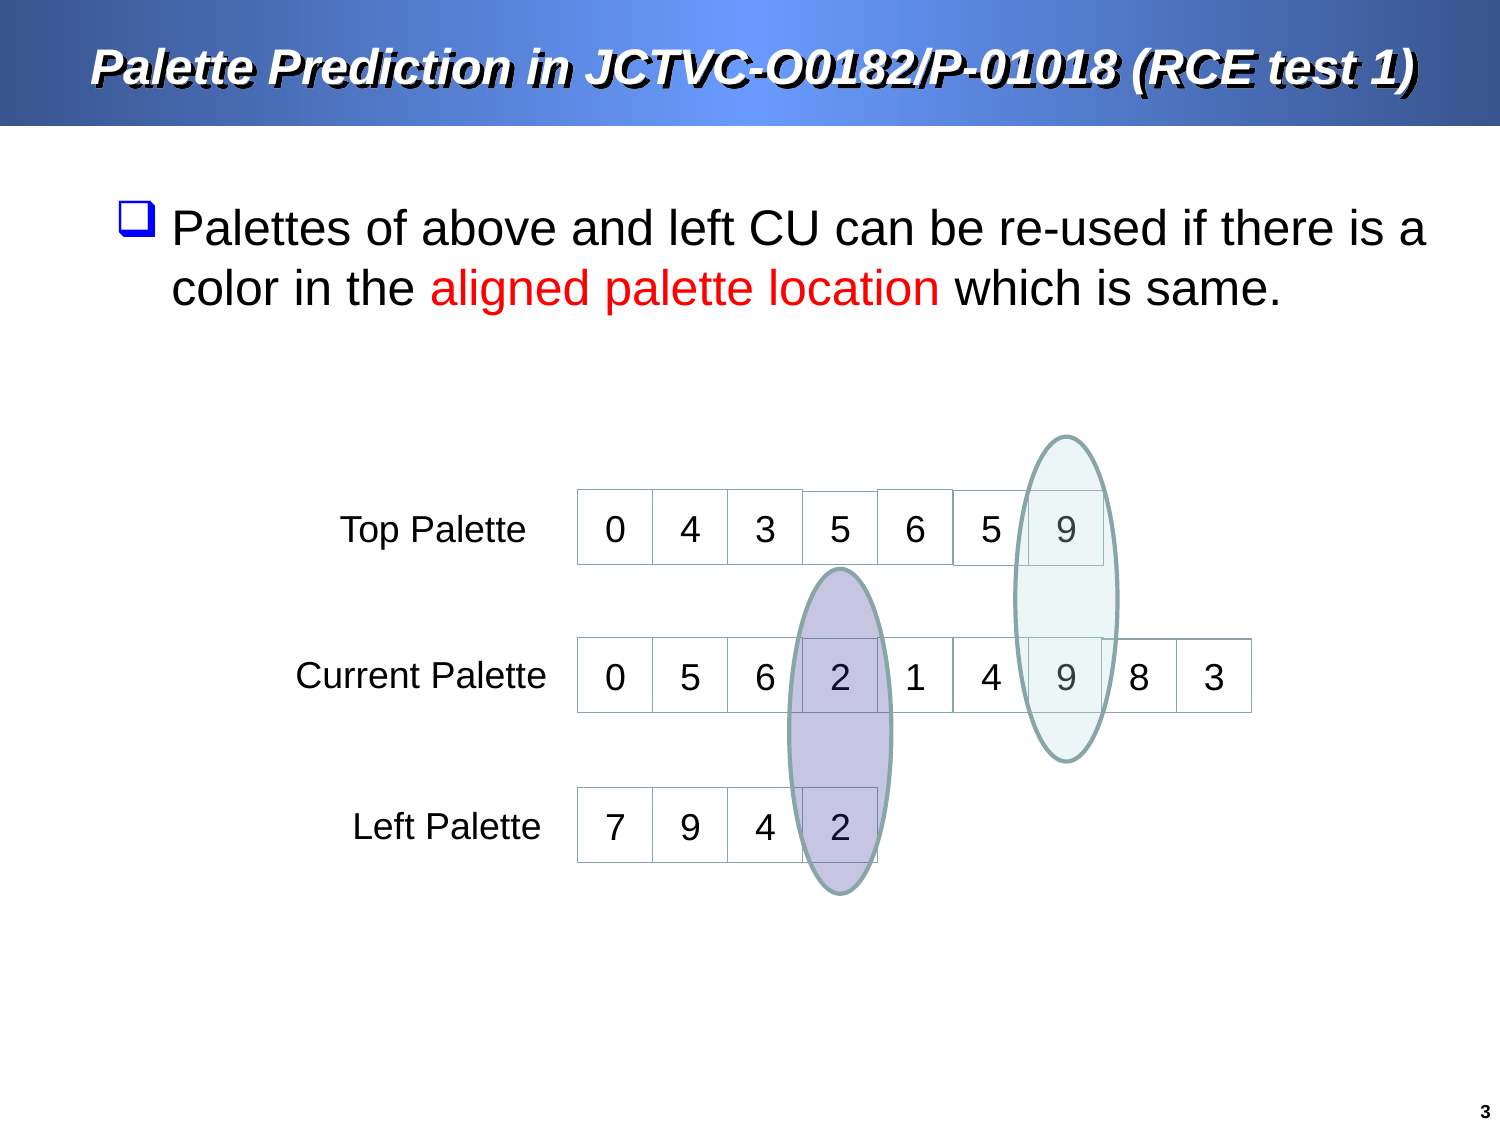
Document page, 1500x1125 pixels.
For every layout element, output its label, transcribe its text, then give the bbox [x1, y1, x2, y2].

title Palette Prediction in JCTVC-O0182/P-01018 (RCE test 1) [74, 12, 1463, 126]
list Palettes of above and left CU can be re-used if there is a color in the aligned palette location which is same. [99, 187, 1451, 907]
slide_number 3 [1368, 1091, 1500, 1125]
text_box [280, 436, 1253, 895]
